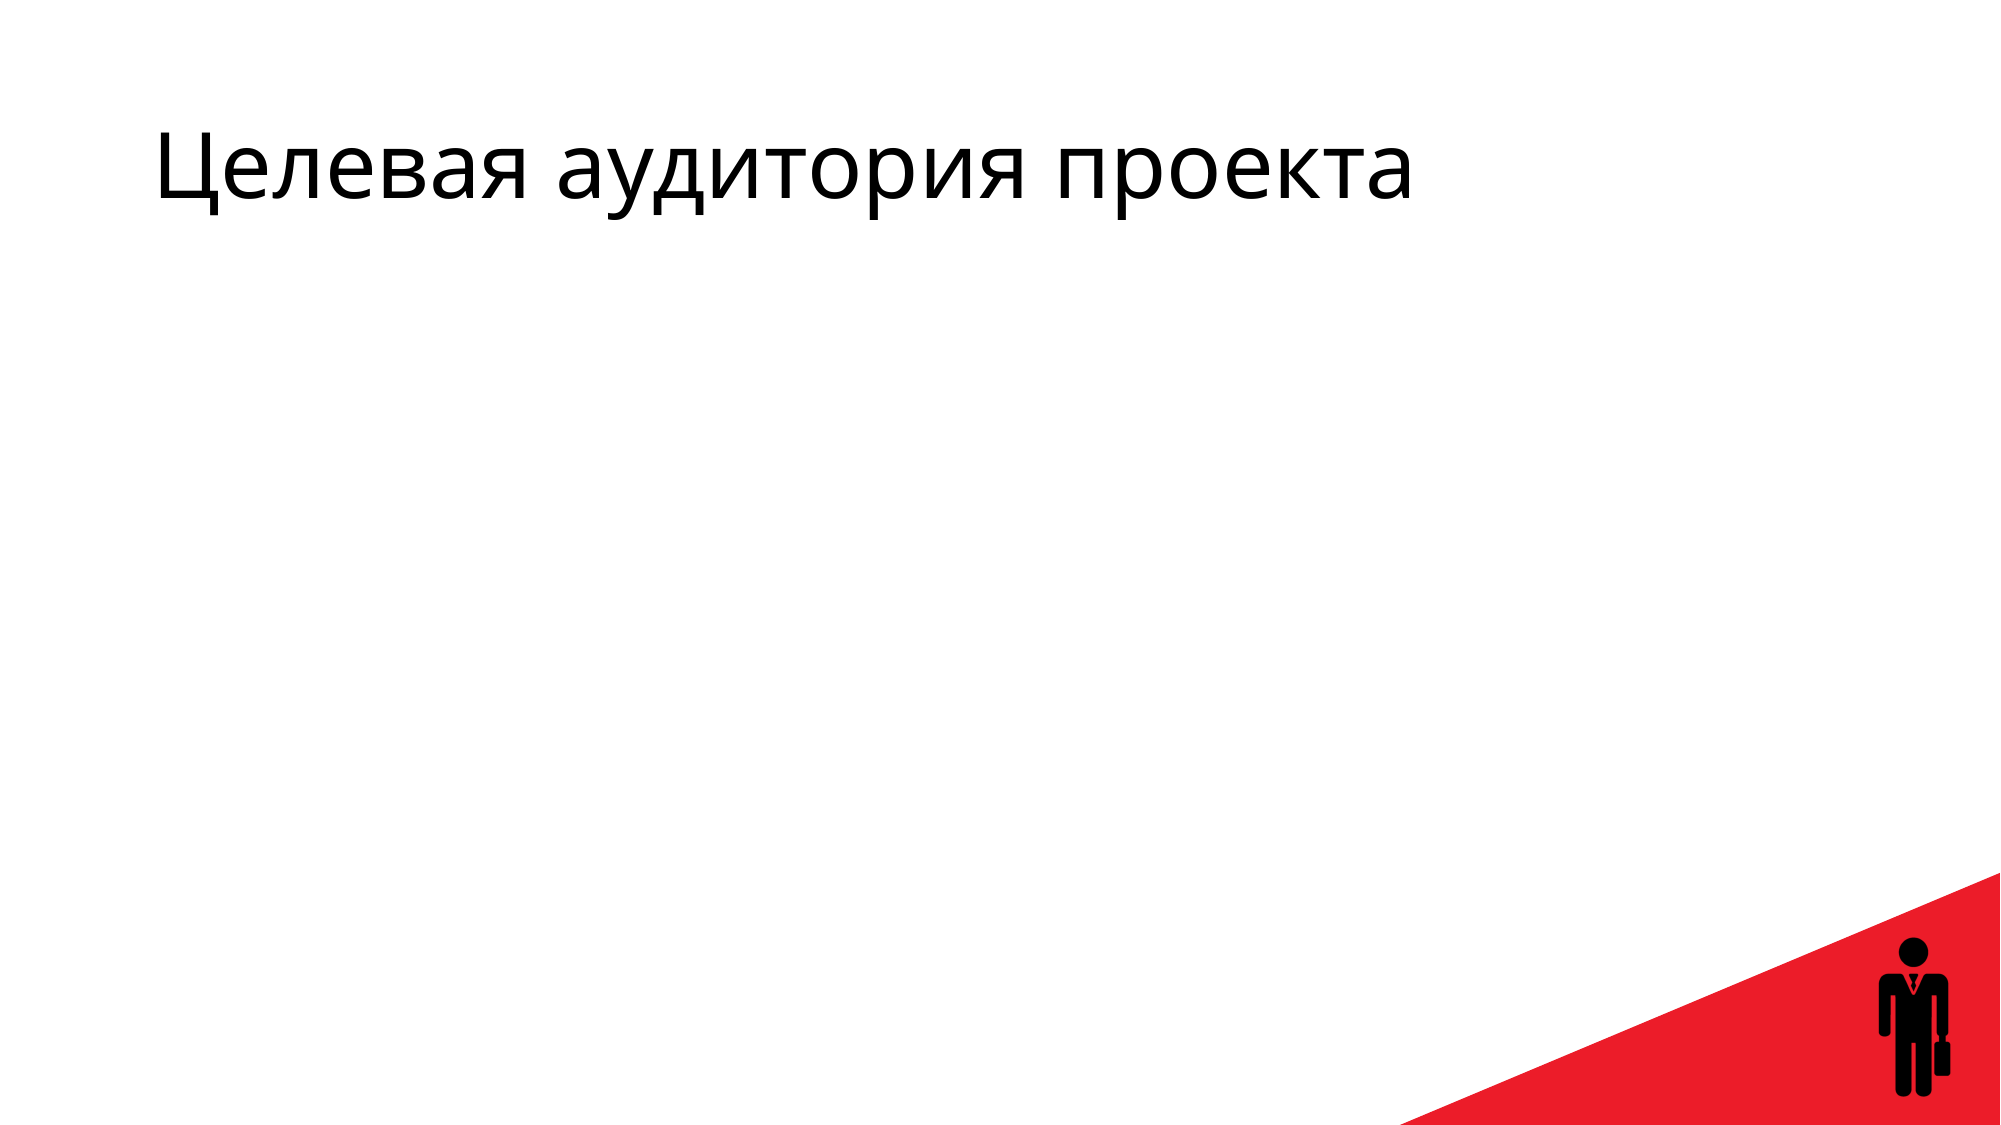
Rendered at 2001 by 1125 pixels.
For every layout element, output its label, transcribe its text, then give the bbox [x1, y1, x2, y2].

title Целевая аудитория проекта [137, 59, 1863, 278]
picture [1840, 931, 1989, 1103]
